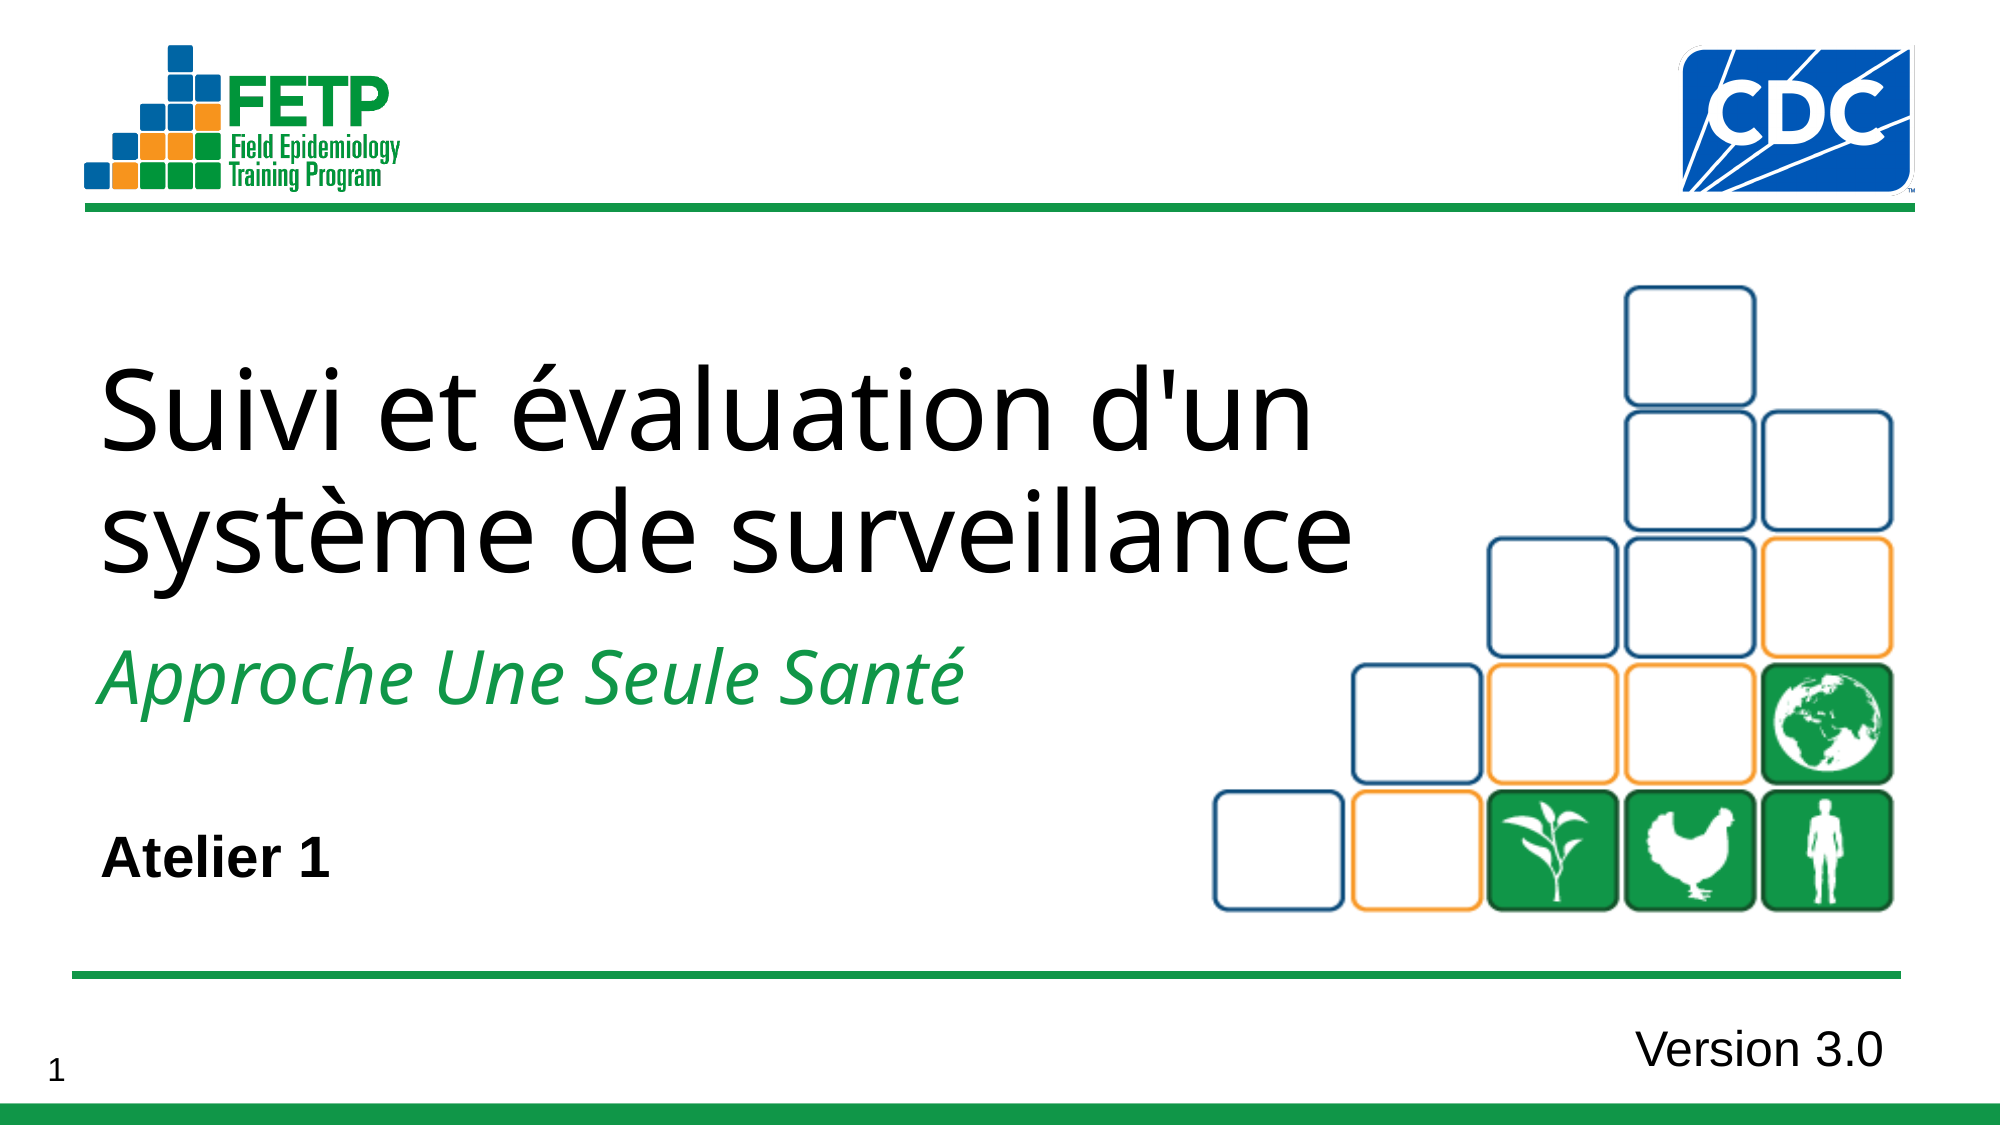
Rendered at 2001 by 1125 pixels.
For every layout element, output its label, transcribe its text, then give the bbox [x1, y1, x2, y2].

list Atelier 1 [85, 812, 574, 898]
list Suivi et évaluation d'un système de surveillance [84, 346, 1499, 607]
picture [84, 45, 400, 192]
picture [1678, 45, 1915, 196]
picture [1186, 254, 1915, 928]
